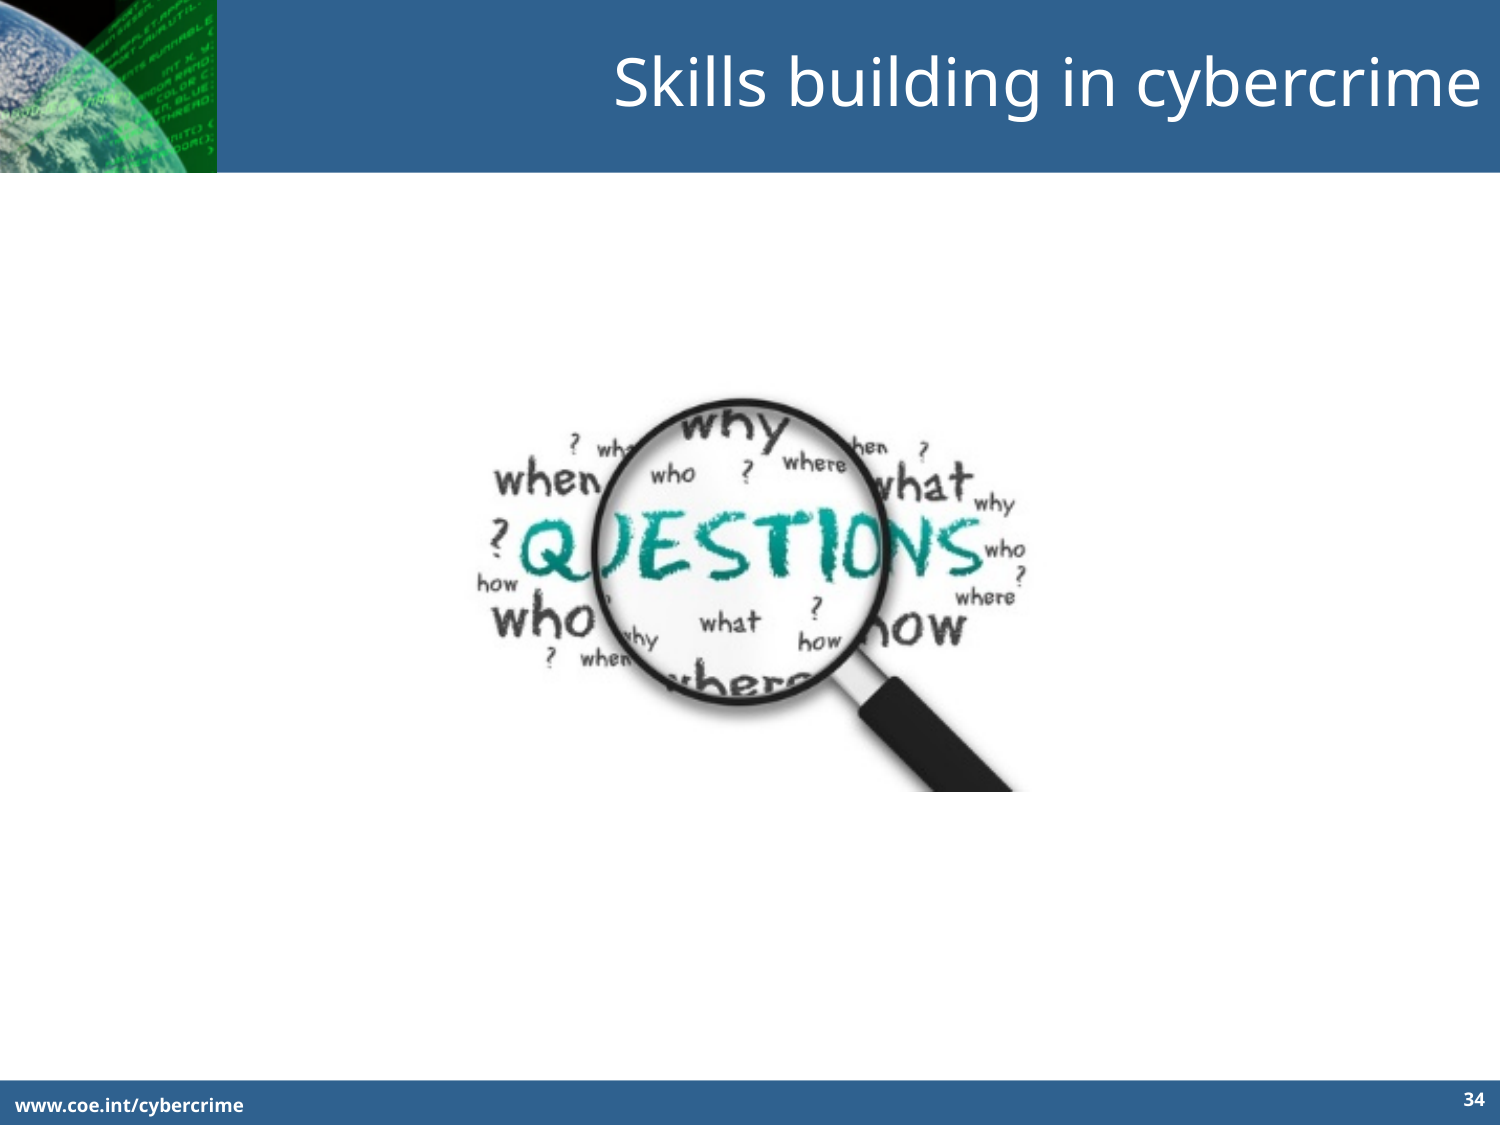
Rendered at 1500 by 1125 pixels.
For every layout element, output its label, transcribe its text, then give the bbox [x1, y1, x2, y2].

list Skills building in cybercrime [461, 0, 1500, 170]
picture [443, 332, 1057, 793]
slide_number 34 [1162, 1080, 1500, 1125]
picture [0, 0, 217, 173]
